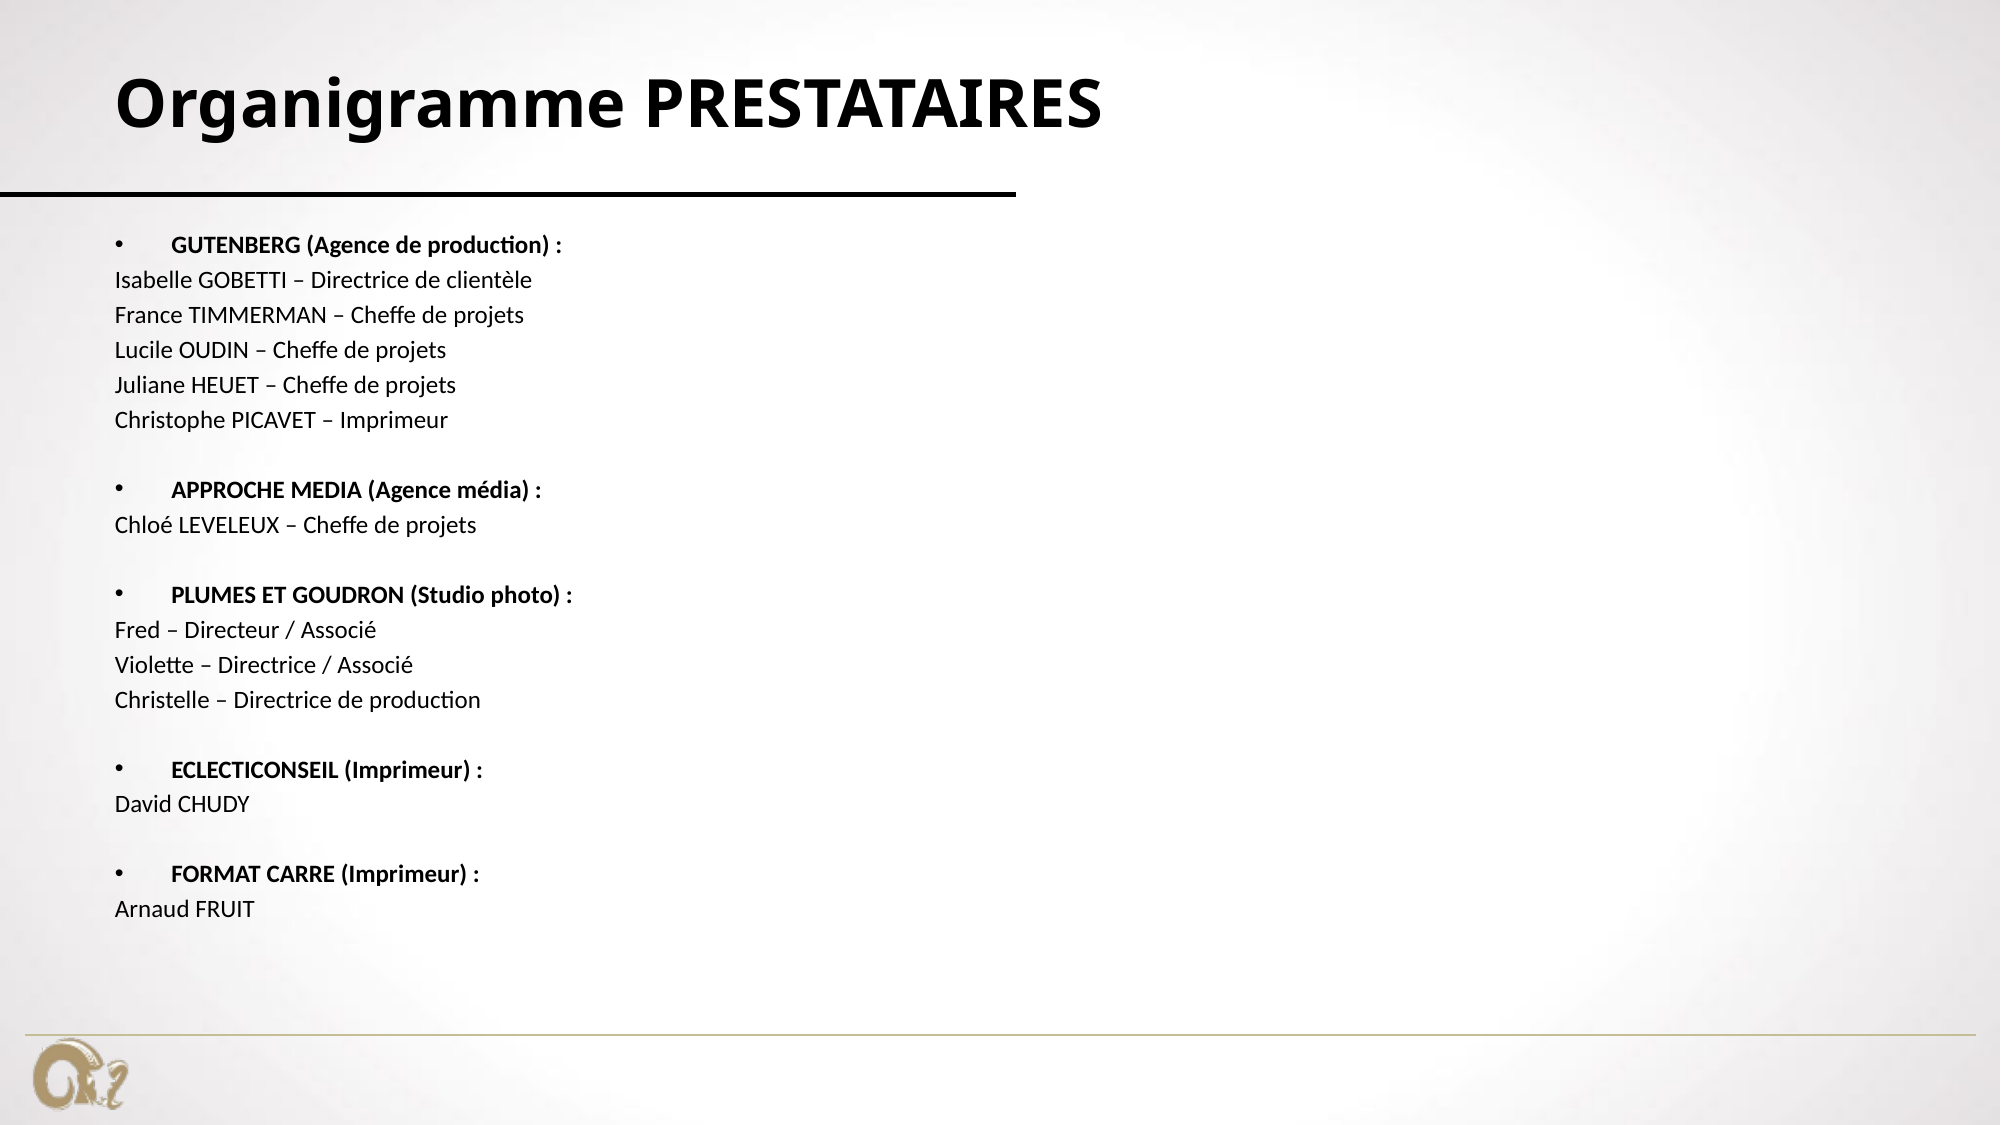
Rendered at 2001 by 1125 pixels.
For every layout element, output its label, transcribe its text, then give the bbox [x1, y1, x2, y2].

list GUTENBERG (Agence de production) : Isabelle GOBETTI – Directrice de clientèle France TIMMERMAN – Cheffe de projets Lucile OUDIN – Cheffe de projets Juliane HEUET – Cheffe de projets Christophe PICAVET – Imprimeur APPROCHE MEDIA (Agence média) : Chloé LEVELEUX – Cheffe de projets PLUMES ET GOUDRON (Studio photo) : Fred – Directeur / Associé Violette – Directrice / Associé Christelle – Directrice de production ECLECTICONSEIL (Imprimeur) : David CHUDY FORMAT CARRE (Imprimeur) : Arnaud FRUIT [99, 221, 919, 1040]
title Organigramme PRESTATAIRES [99, 7, 1900, 195]
picture [0, 0, 2000, 1125]
